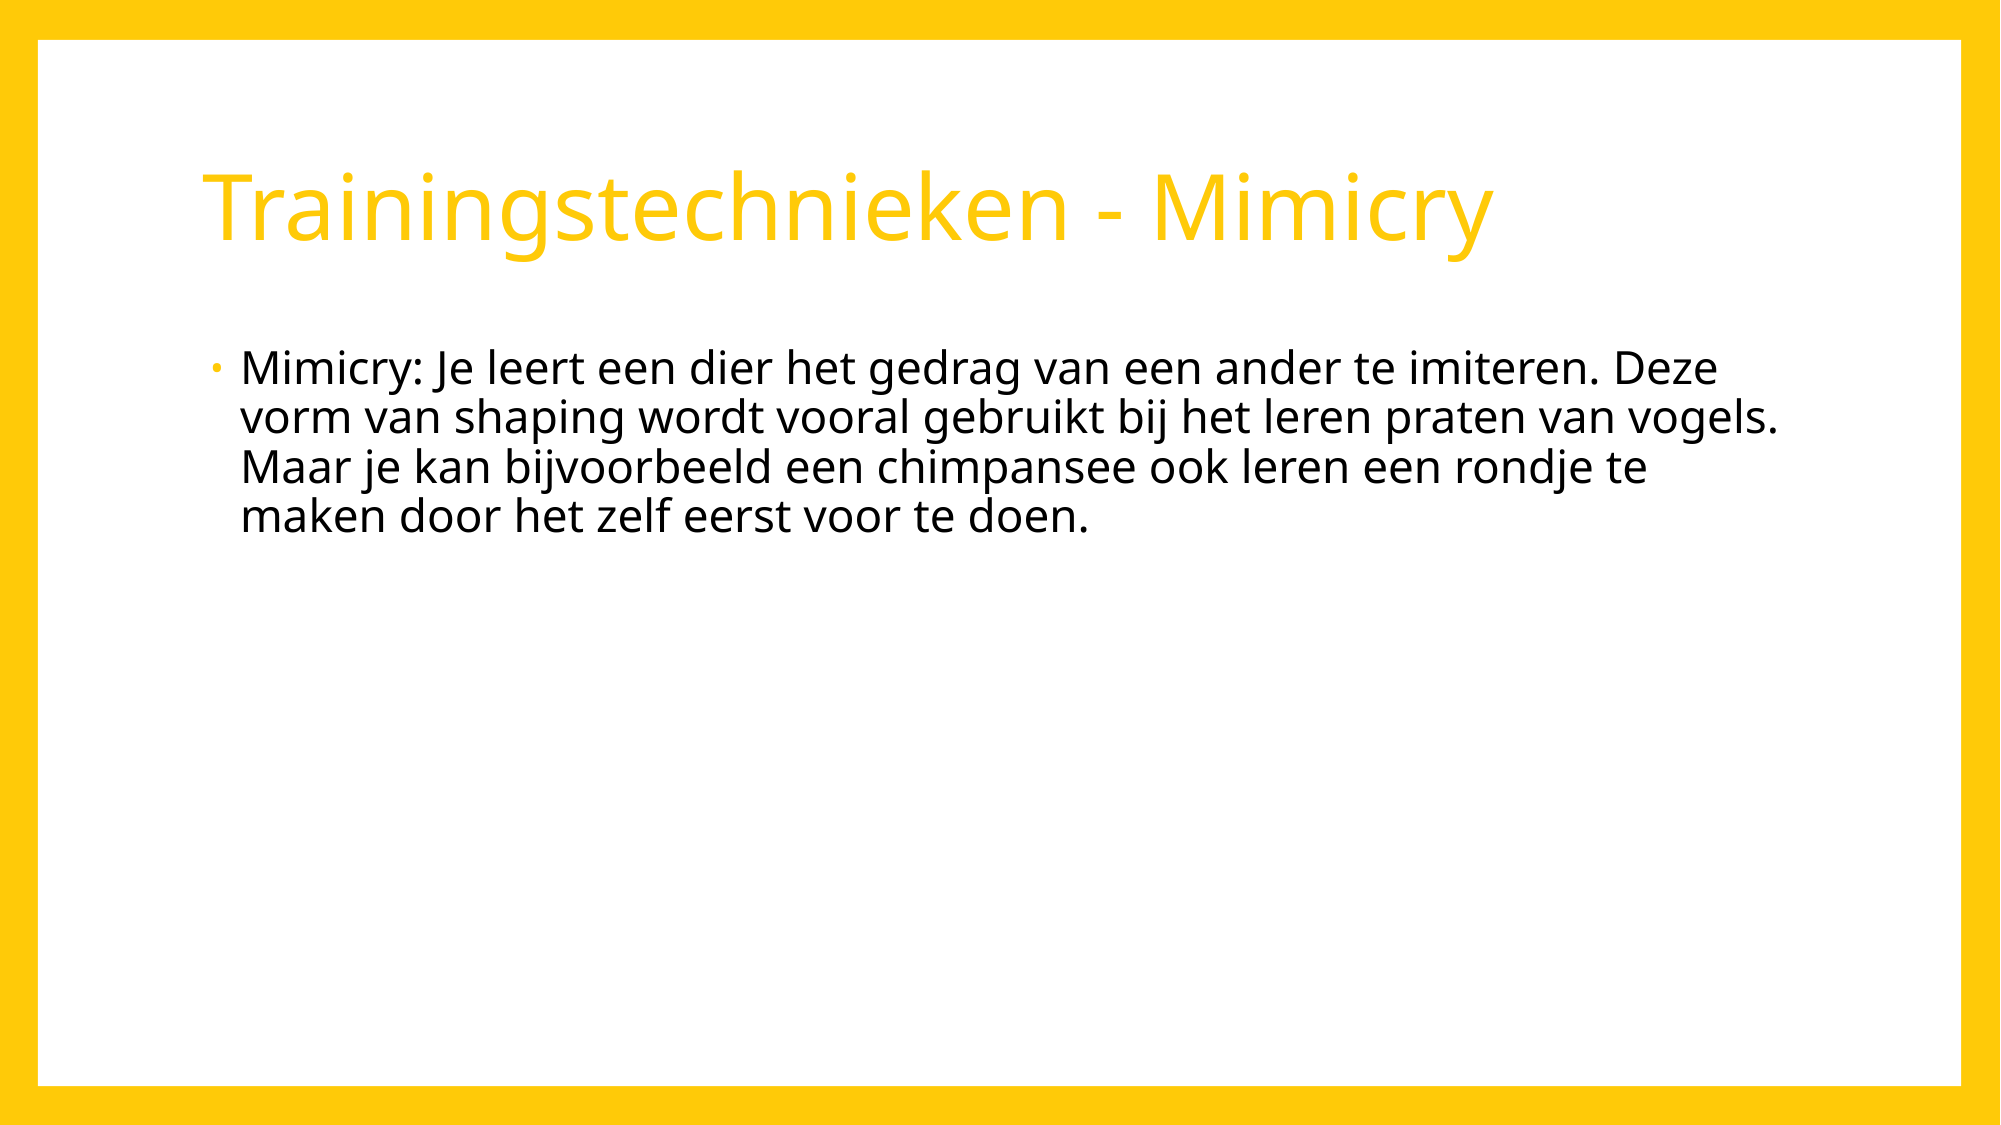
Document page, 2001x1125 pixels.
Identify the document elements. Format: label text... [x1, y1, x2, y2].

title Trainingstechnieken - Mimicry [187, 99, 1808, 323]
list Mimicry: Je leert een dier het gedrag van een ander te imiteren. Deze vorm van shaping wordt vooral gebruikt bij het leren praten van vogels. Maar je kan bijvoorbeeld een chimpansee ook leren een rondje te maken door het zelf eerst voor te doen. [187, 337, 1808, 1000]
